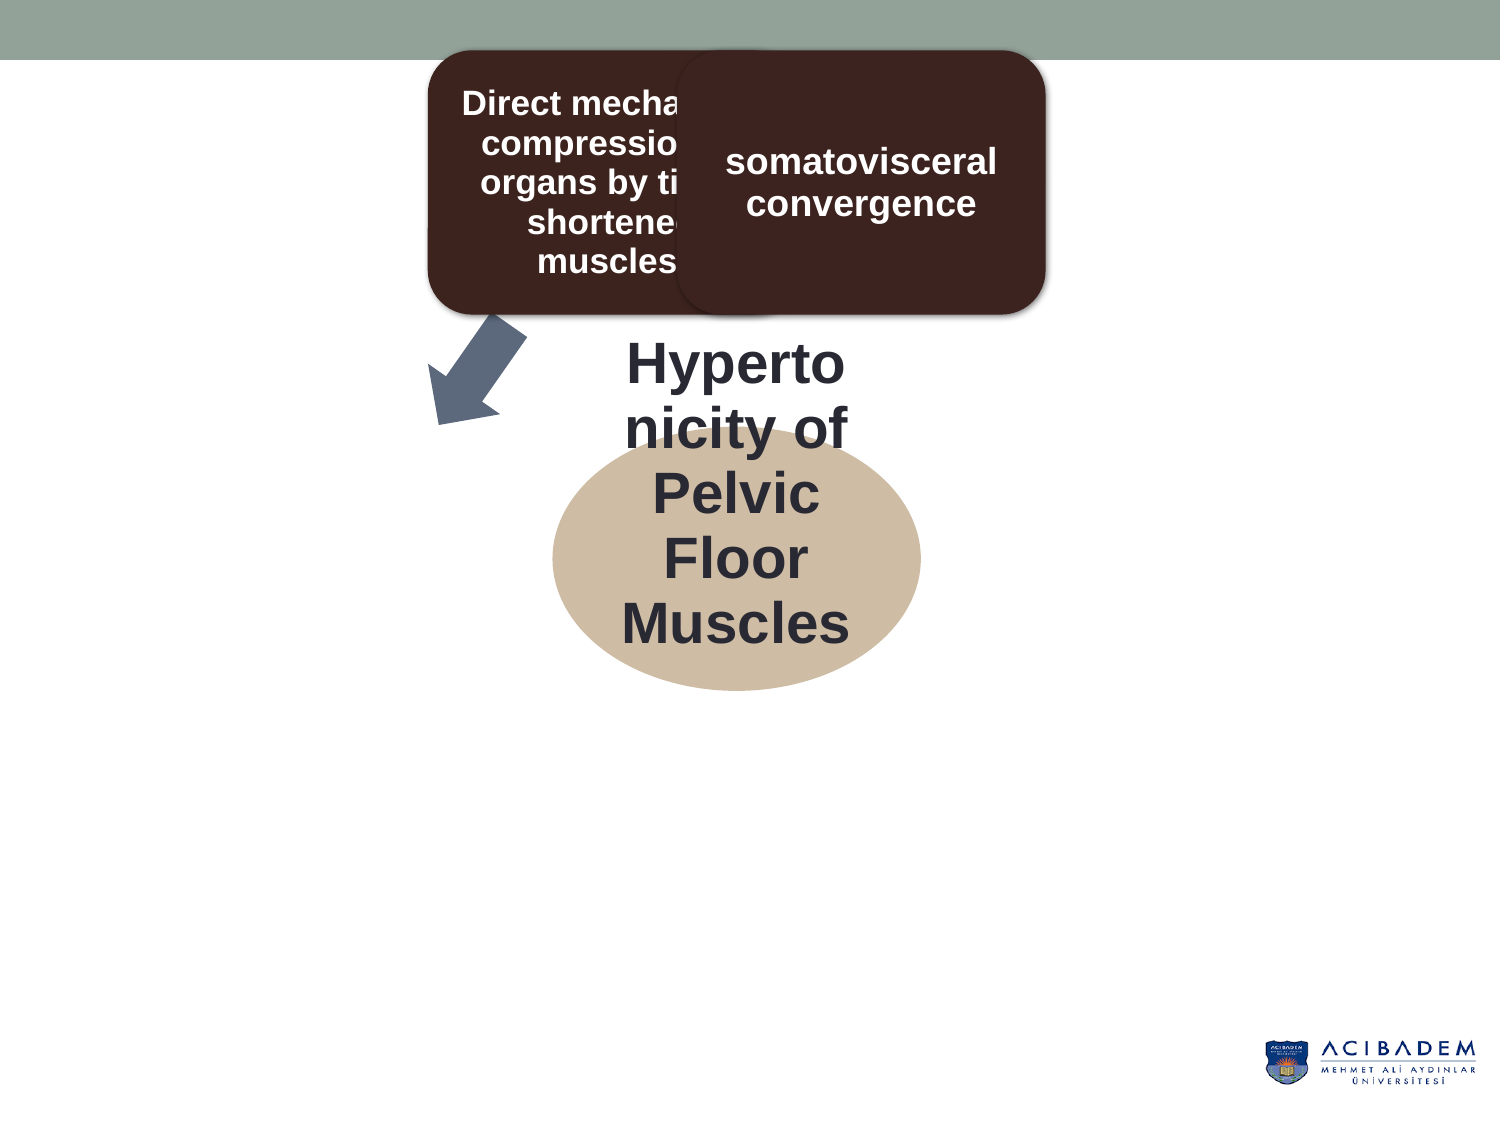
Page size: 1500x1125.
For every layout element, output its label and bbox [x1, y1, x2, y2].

list [0, 29, 1474, 1088]
picture [1247, 1015, 1500, 1125]
